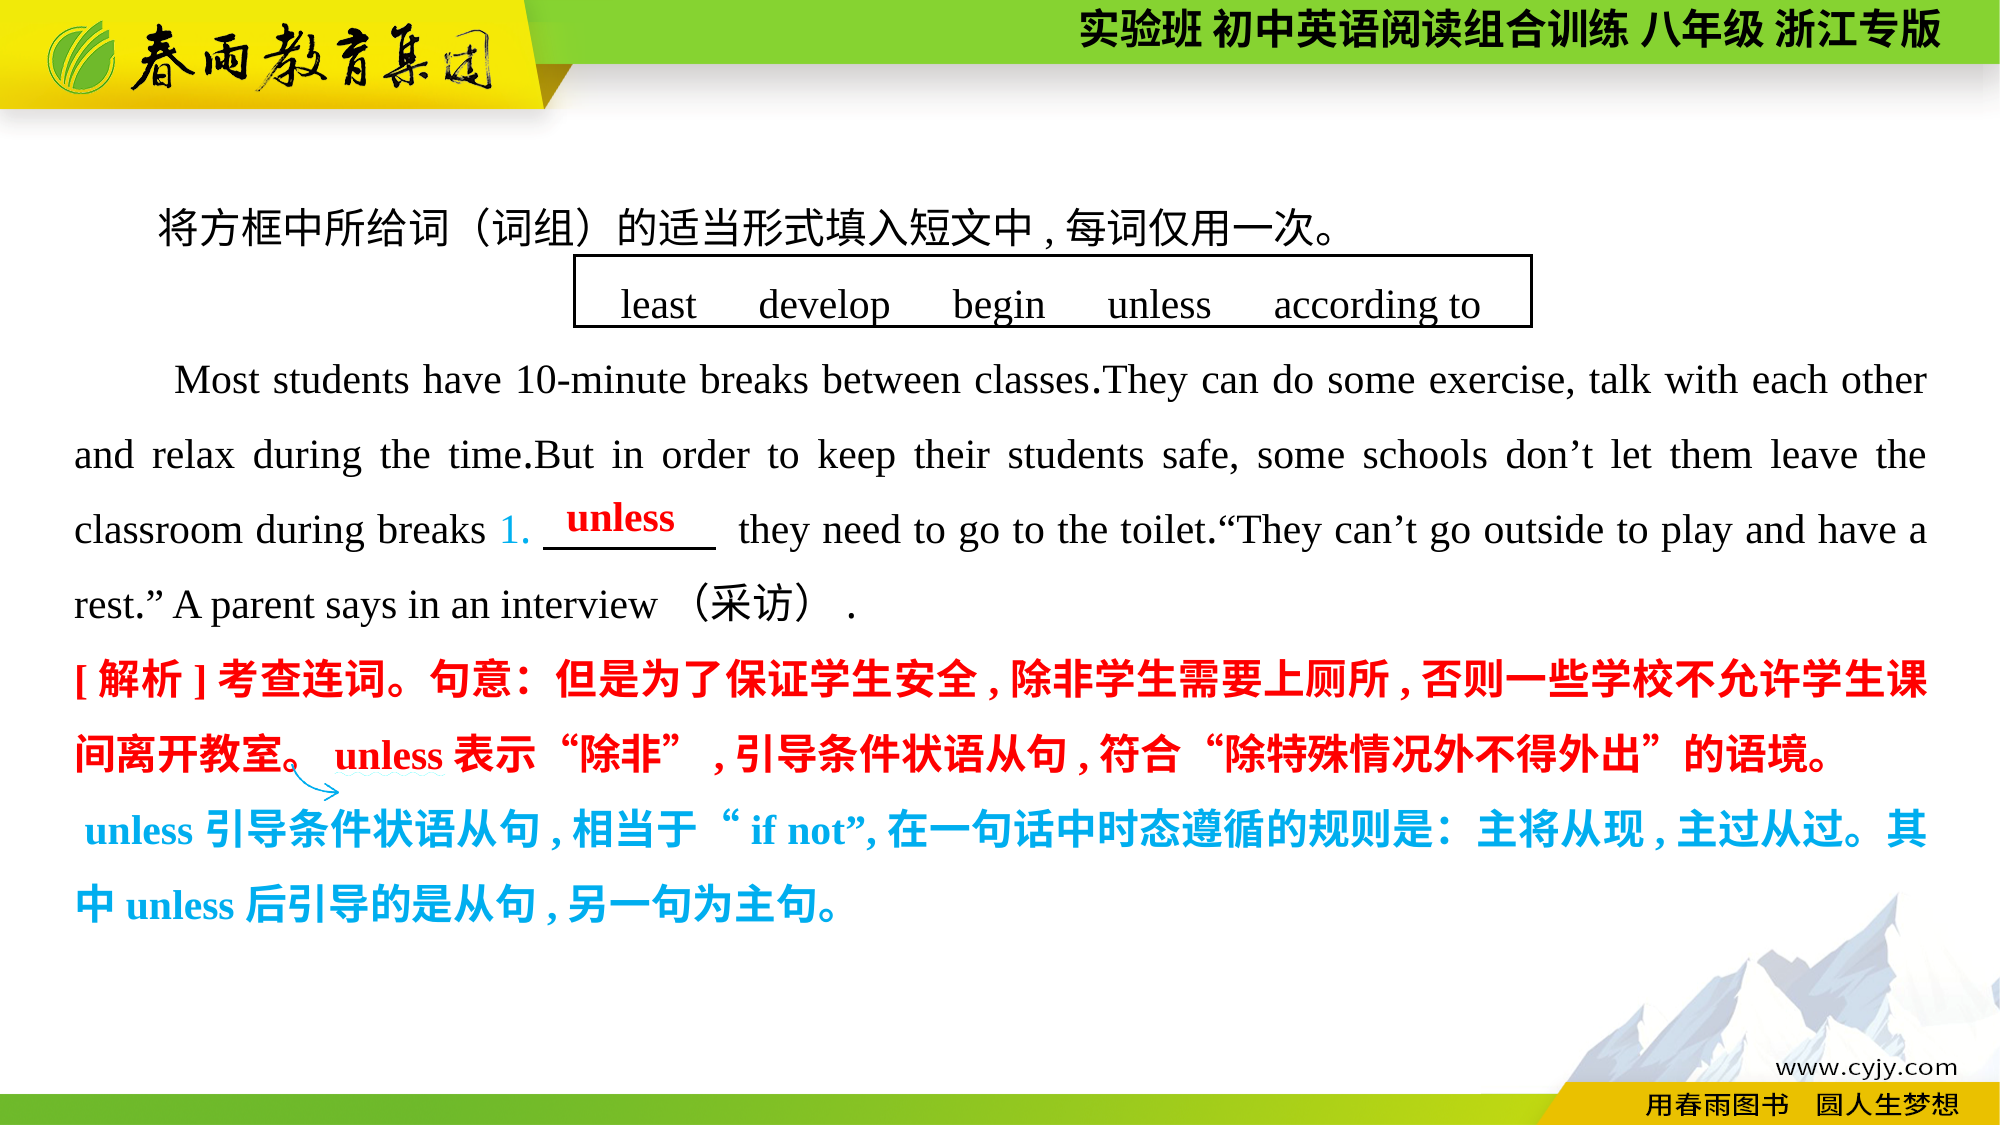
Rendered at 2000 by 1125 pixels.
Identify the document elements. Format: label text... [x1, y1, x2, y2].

picture [0, 0, 2000, 1125]
text_box unless [551, 482, 691, 547]
text_box [574, 255, 1532, 327]
list 将方框中所给词（词组）的适当形式填入短文中,每词仅用一次。 least develop begin unless according to Most students have 10-minute breaks between classes.They can do some exercise, talk with each other and relax during the time.But in order to keep their students safe, some schools don’t let them leave the classroom during breaks 1. they need to go to the toilet.“They can’t go outside to play and have a rest.” A parent says in an interview（采访）. [59, 169, 1944, 620]
text_box [解析]考查连词。句意：但是为了保证学生安全,除非学生需要上厕所,否则一些学校不允许学生课间离开教室。unless表示“除非”,引导条件状语从句,符合“除特殊情况外不得外出”的语境。 unless引导条件状语从句,相当于“if not”,在一句话中时态遵循的规则是：主将从现,主过从过。其中unless后引导的是从句,另一句为主句。 [59, 620, 1944, 936]
